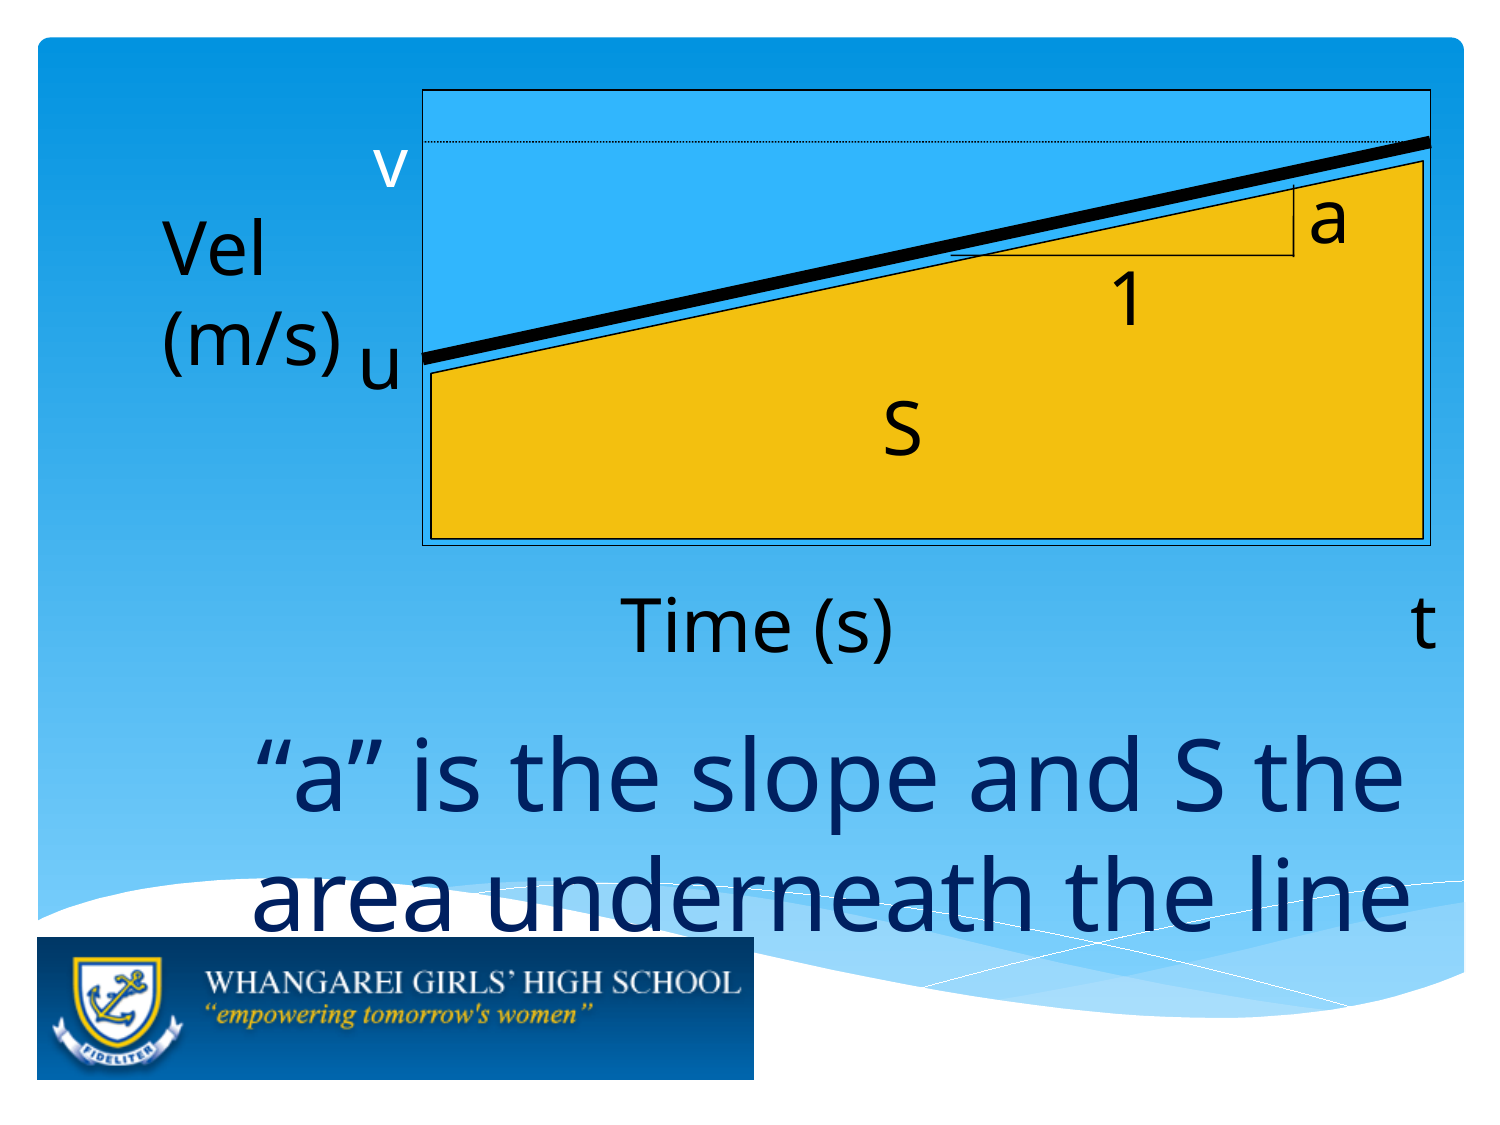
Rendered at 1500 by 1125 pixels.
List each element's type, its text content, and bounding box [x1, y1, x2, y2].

text_box [430, 160, 1424, 539]
text_box t [1396, 566, 1442, 671]
text_box a [1293, 160, 1374, 266]
text_box Vel (m/s) [147, 193, 400, 389]
text_box v [353, 110, 429, 209]
text_box Time (s) [605, 570, 1022, 675]
text_box “a” is the slope and S the area underneath the line [206, 704, 1459, 1012]
text_box S [868, 373, 949, 479]
text_box u [342, 307, 423, 413]
picture [37, 937, 754, 1080]
text_box 1 [1092, 243, 1173, 349]
text_box [422, 90, 1431, 546]
